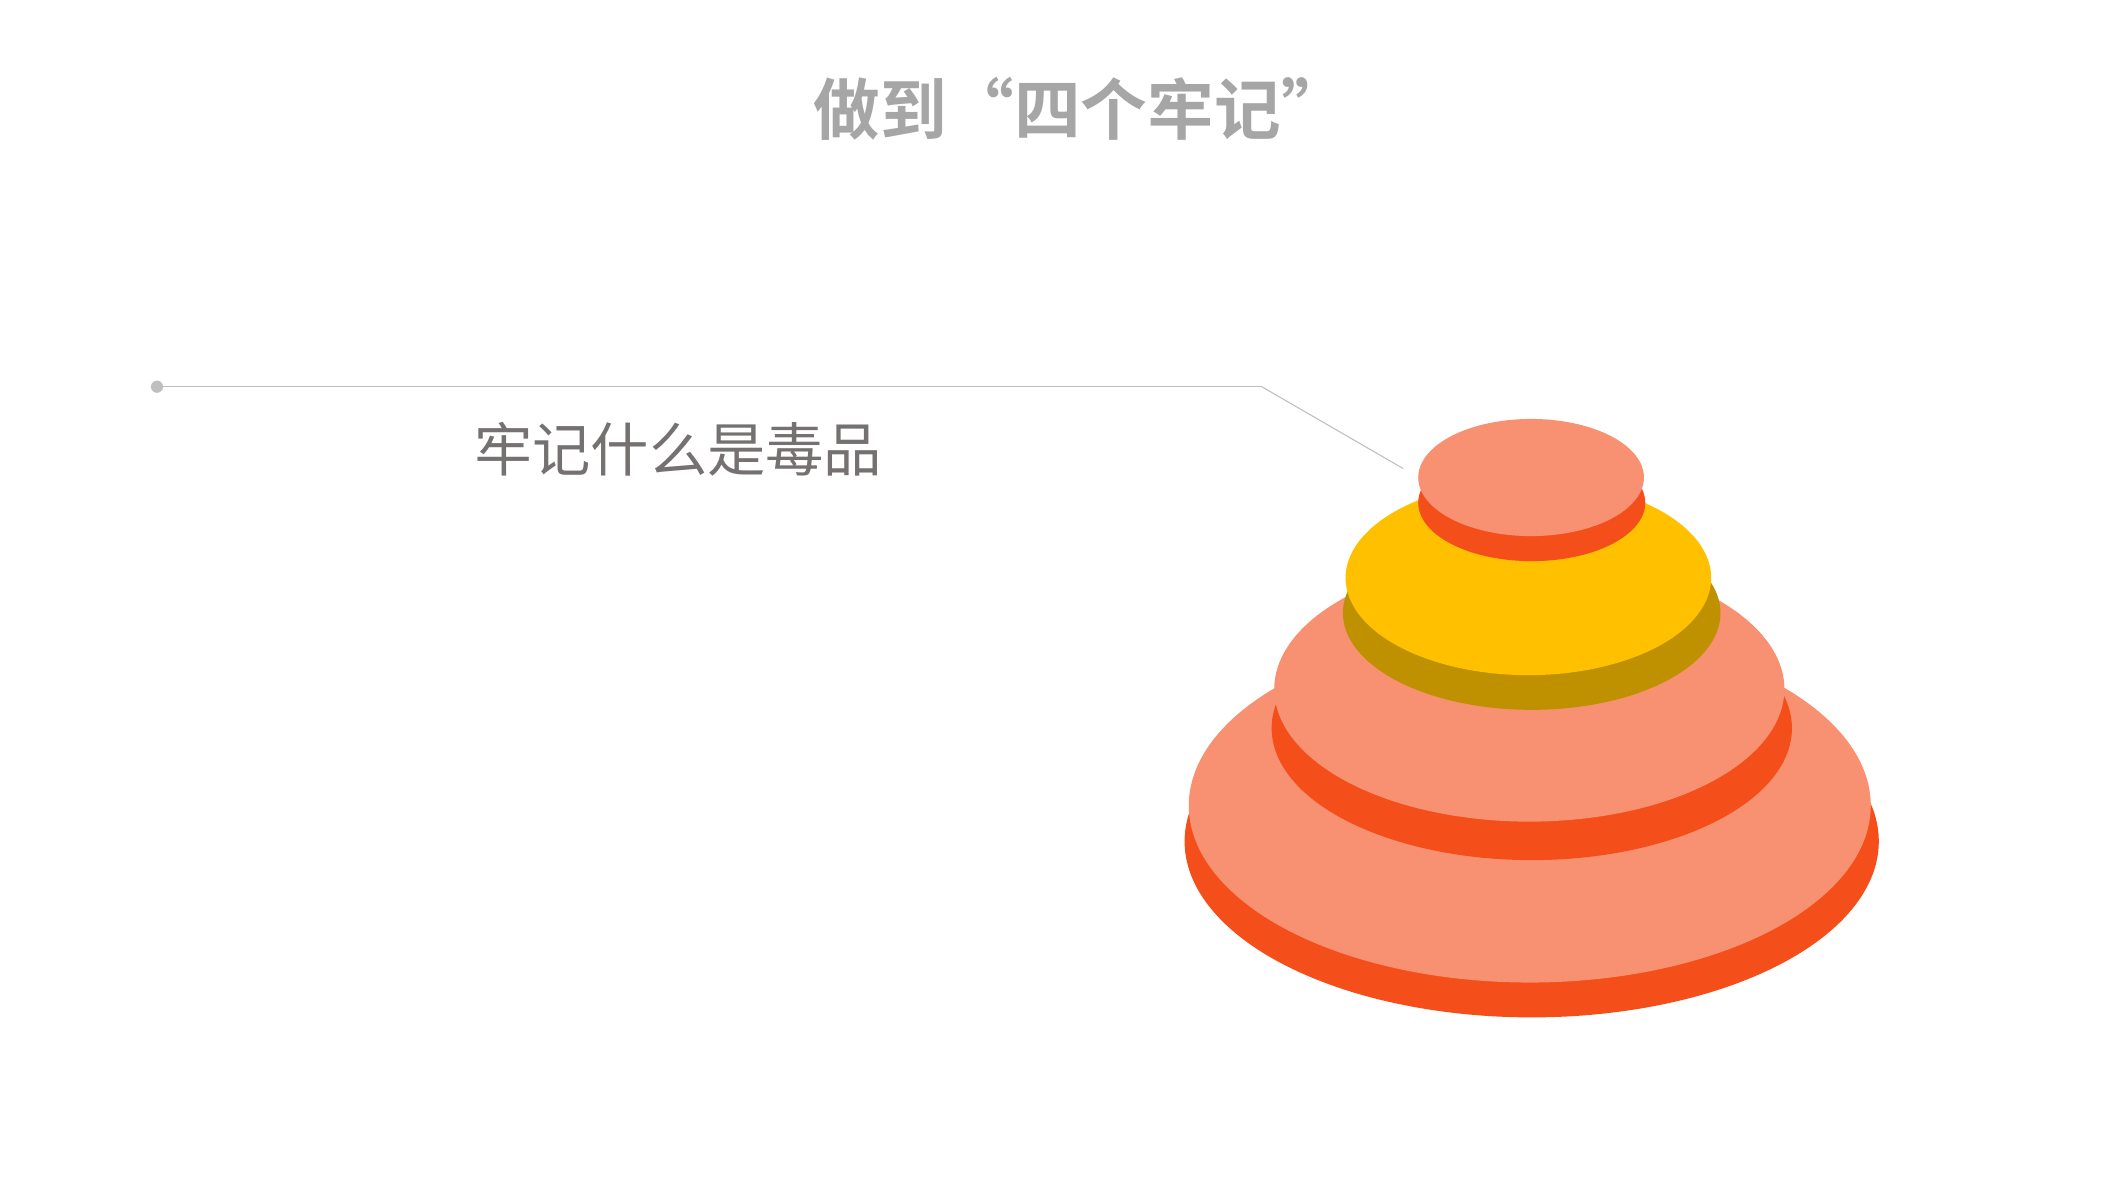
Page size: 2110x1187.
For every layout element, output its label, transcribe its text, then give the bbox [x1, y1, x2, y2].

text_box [156, 386, 1404, 469]
text_box 做到“四个牢记” [804, 67, 1358, 148]
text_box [1184, 628, 1879, 1018]
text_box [1342, 480, 1721, 710]
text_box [1271, 556, 1792, 861]
text_box 牢记什么是毒品 [459, 469, 959, 491]
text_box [1418, 418, 1646, 562]
